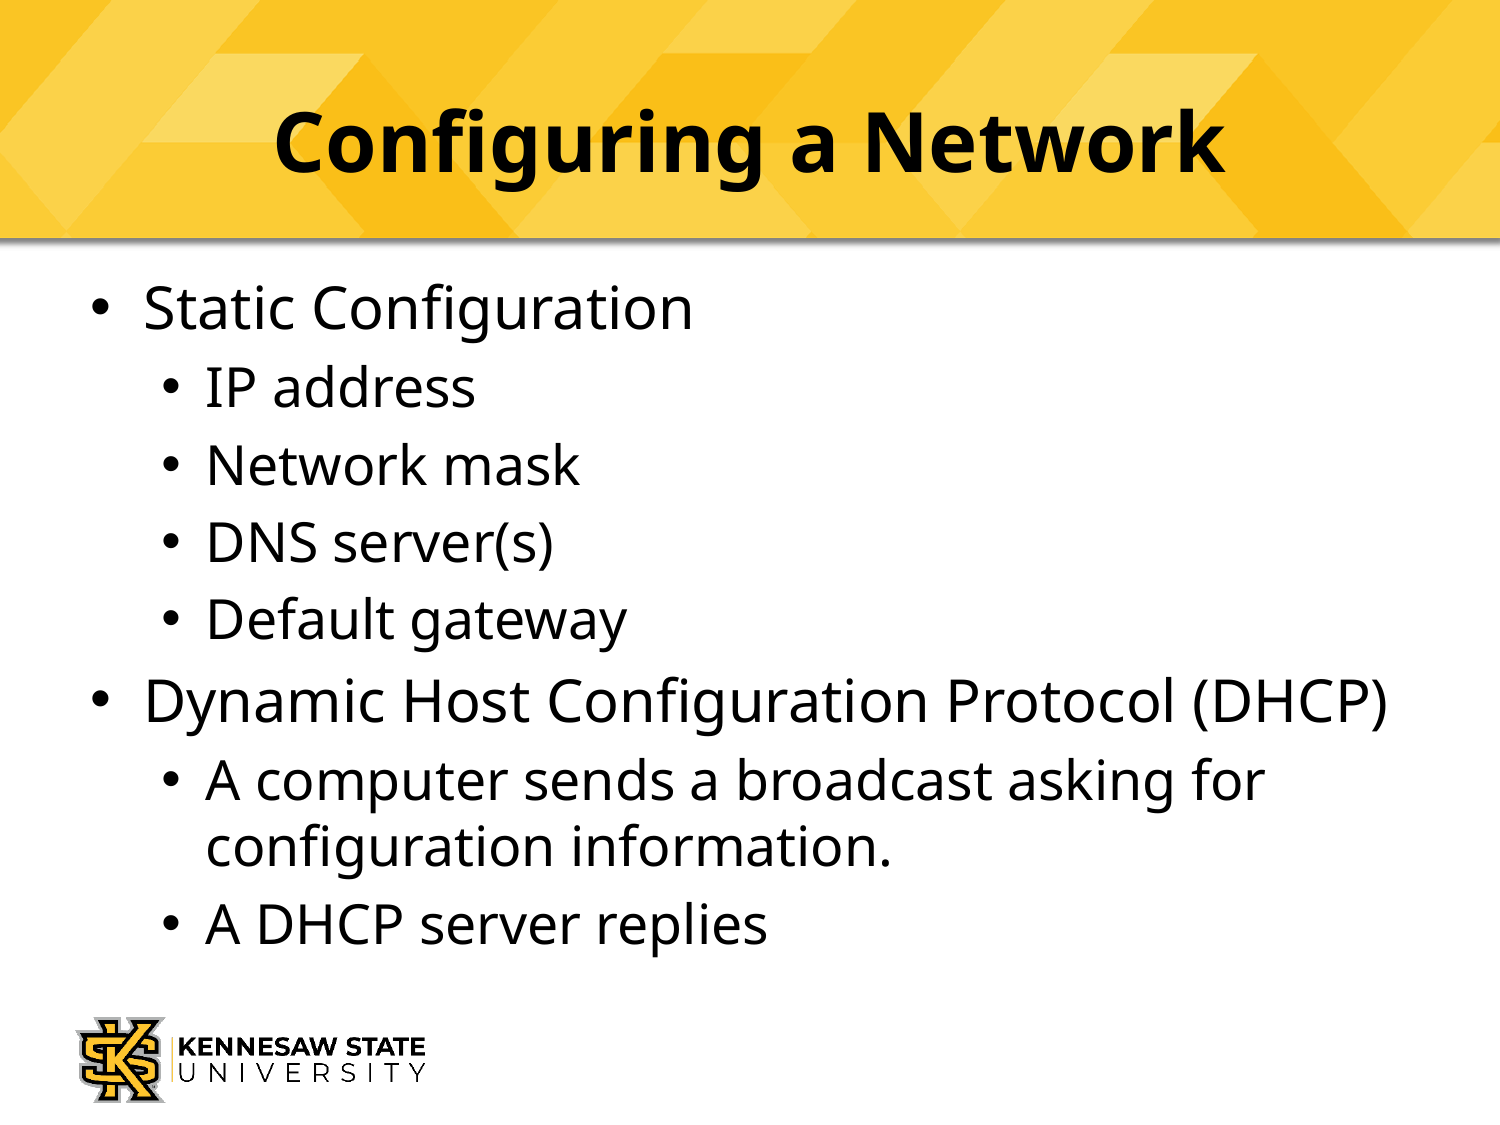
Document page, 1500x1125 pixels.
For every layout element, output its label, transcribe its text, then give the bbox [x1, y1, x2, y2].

picture [0, 0, 1500, 251]
list Static Configuration IP address Network mask DNS server(s) Default gateway Dynamic Host Configuration Protocol (DHCP) A computer sends a broadcast asking for configuration information. A DHCP server replies [75, 262, 1425, 1005]
picture [75, 1017, 425, 1103]
title Configuring a Network [75, 45, 1425, 233]
